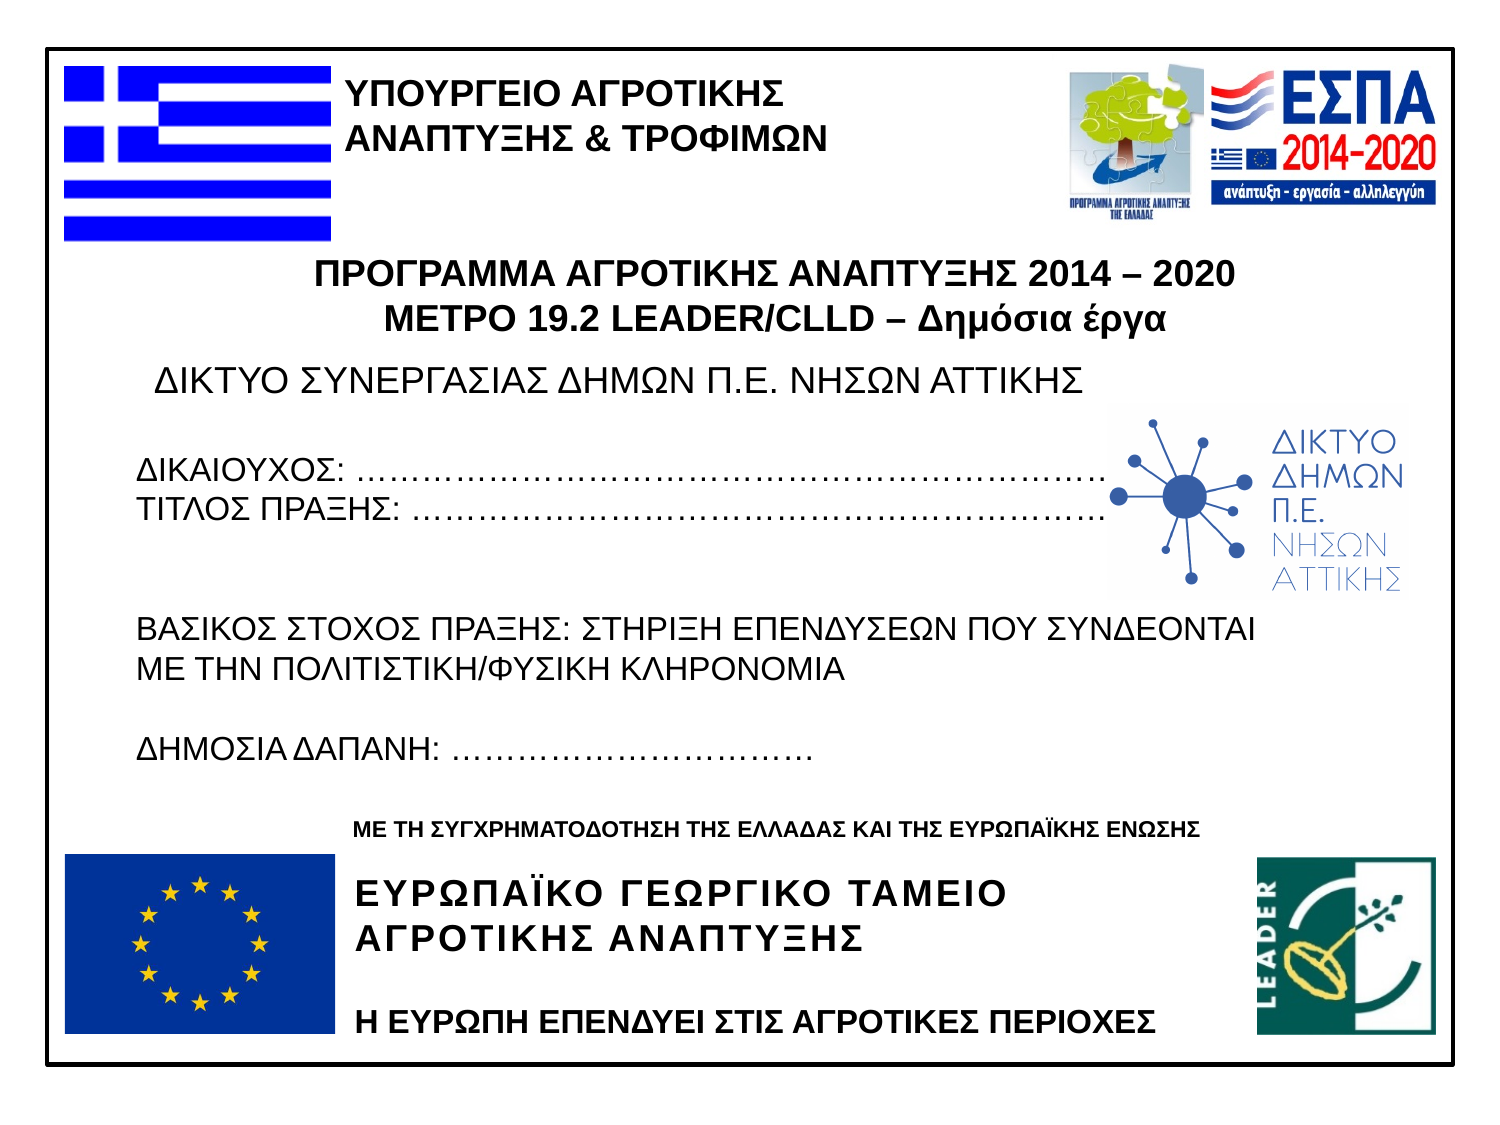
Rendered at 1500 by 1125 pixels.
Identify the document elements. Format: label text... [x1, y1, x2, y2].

picture [64, 66, 332, 244]
text_box [45, 47, 1455, 1067]
picture [1257, 857, 1436, 1036]
text_box ΔΙΚΤΥΟ ΣΥΝΕΡΓΑΣΙΑΣ ΔΗΜΩΝ Π.Ε. ΝΗΣΩΝ ΑΤΤΙΚΗΣ [98, 349, 1140, 409]
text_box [339, 860, 1210, 1050]
picture [1107, 402, 1409, 600]
text_box ΔΙΚΑΙΟΥΧΟΣ: ……………………………………………………………………. ΤΙΤΛΟΣ ΠΡΑΞΗΣ: ………………………………………………………………. ΒΑΣΙΚΟΣ ΣΤΟΧΟΣ ΠΡΑΞΗΣ: ΣΤΗΡΙΞΗ ΕΠΕΝΔΥΣΕΩΝ ΠΟΥ ΣΥΝΔΕΟΝΤΑΙ ΜΕ ΤΗΝ ΠΟΛΙΤΙΣΤΙΚΗ/ΦΥΣΙΚΗ ΚΛΗΡΟΝΟΜΙΑ ΔΗΜΟΣΙΑ ΔΑΠΑΝΗ: …………………………… [121, 440, 1320, 775]
picture [64, 854, 336, 1034]
picture [1052, 54, 1442, 237]
